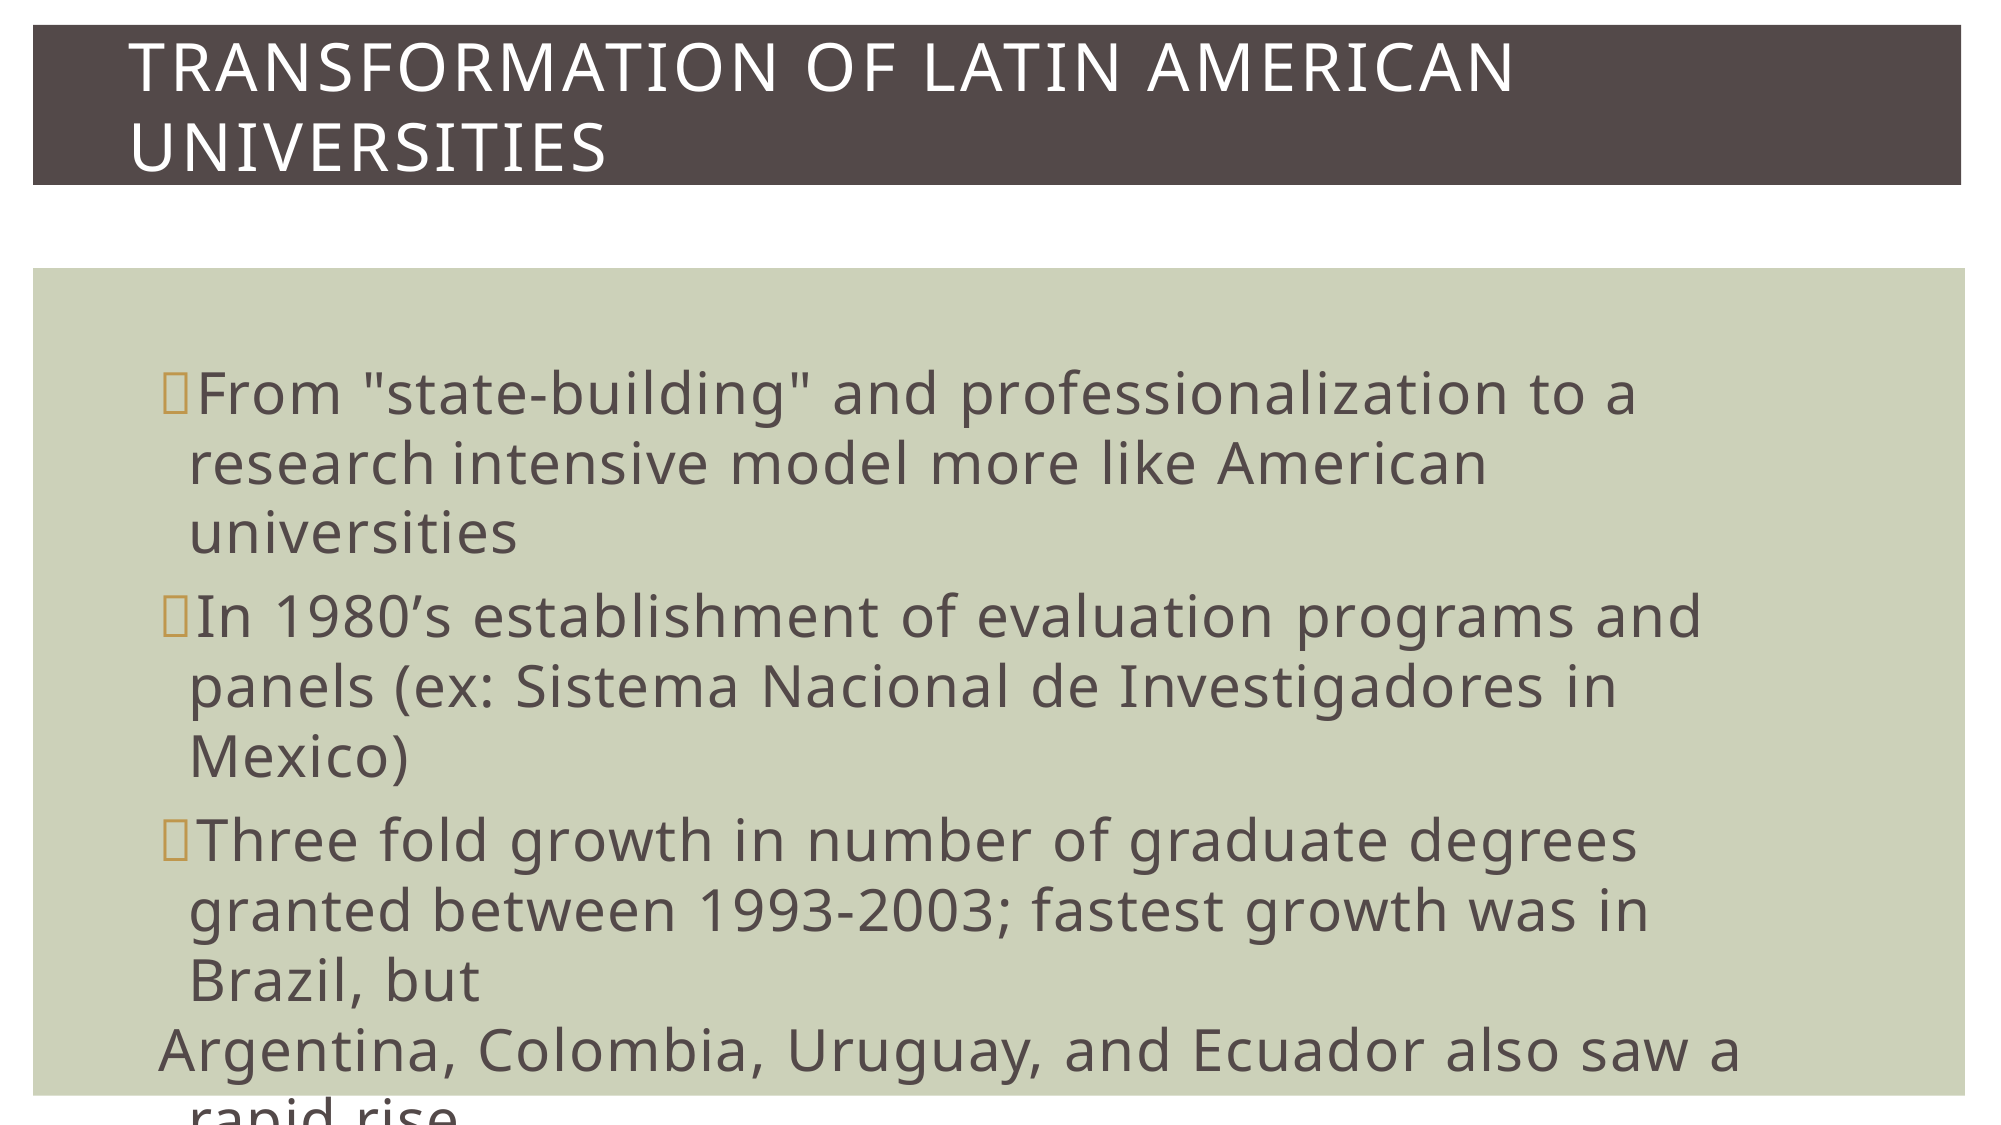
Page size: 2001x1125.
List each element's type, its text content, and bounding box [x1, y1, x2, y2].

text_box TRANSFORMATION OF LATIN AMERICAN UNIVERSITIES [33, 24, 1962, 185]
list From "state-building" and professionalization to a research intensive model more like American universities In 1980’s establishment of evaluation programs and panels (ex: Sistema Nacional de Investigadores in Mexico) Three fold growth in number of graduate degrees granted between 1993-2003; fastest growth was in Brazil, but Argentina, Colombia, Uruguay, and Ecuador also saw a rapid rise [156, 355, 1844, 1125]
